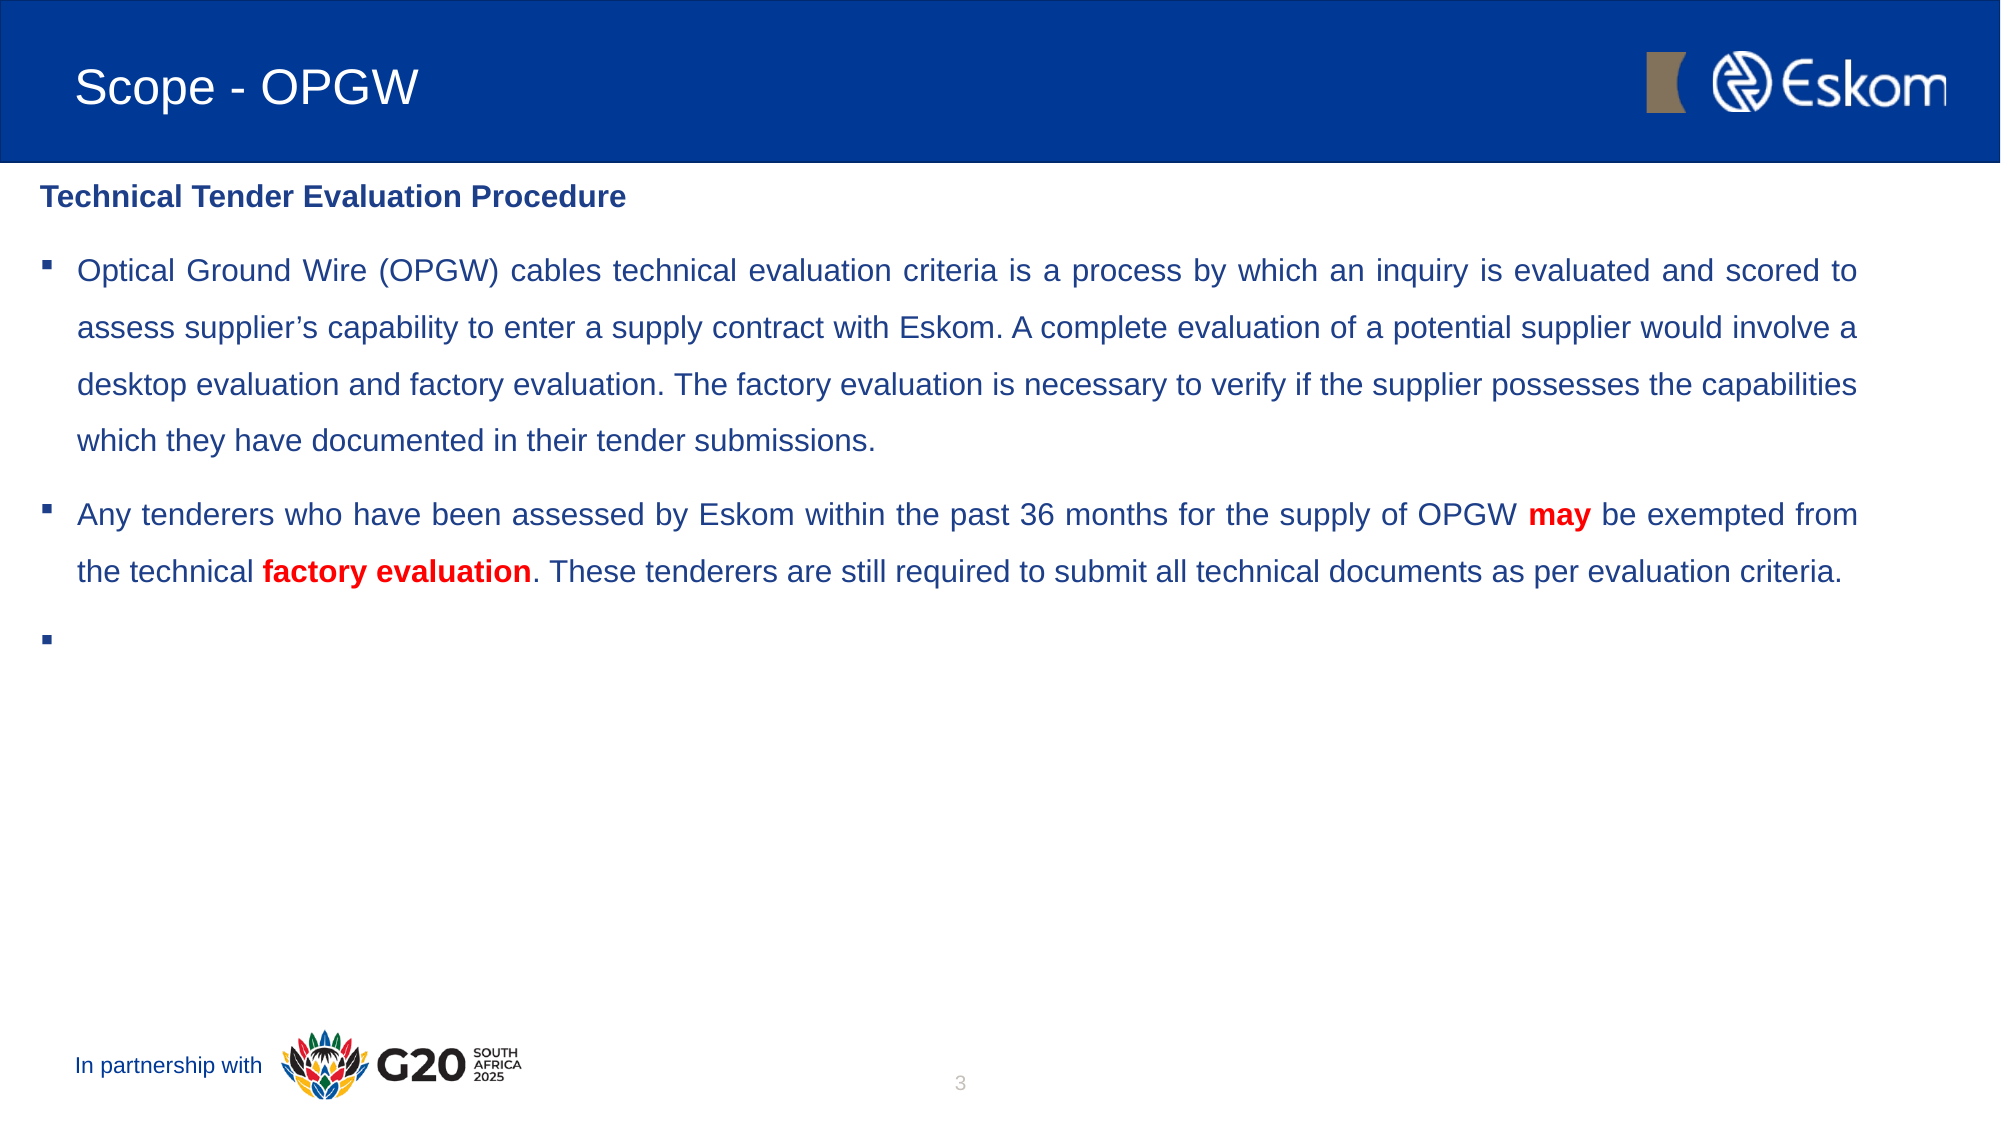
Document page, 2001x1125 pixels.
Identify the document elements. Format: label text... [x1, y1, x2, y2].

title Scope - OPGW [59, 33, 1620, 143]
picture [280, 1029, 526, 1100]
slide_number 3 [858, 1058, 1063, 1103]
slide_number [99, 1058, 481, 1103]
list Technical Tender Evaluation Procedure Optical Ground Wire (OPGW) cables technical evaluation criteria is a process by which an inquiry is evaluated and scored to assess supplier’s capability to enter a supply contract with Eskom. A complete evaluation of a potential supplier would involve a desktop evaluation and factory evaluation. The factory evaluation is necessary to verify if the supplier possesses the capabilities which they have documented in their tender submissions. Any tenderers who have been assessed by Eskom within the past 36 months for the supply of OPGW may be exempted from the technical factory evaluation. These tenderers are still required to submit all technical documents as per evaluation criteria. [24, 172, 1874, 677]
